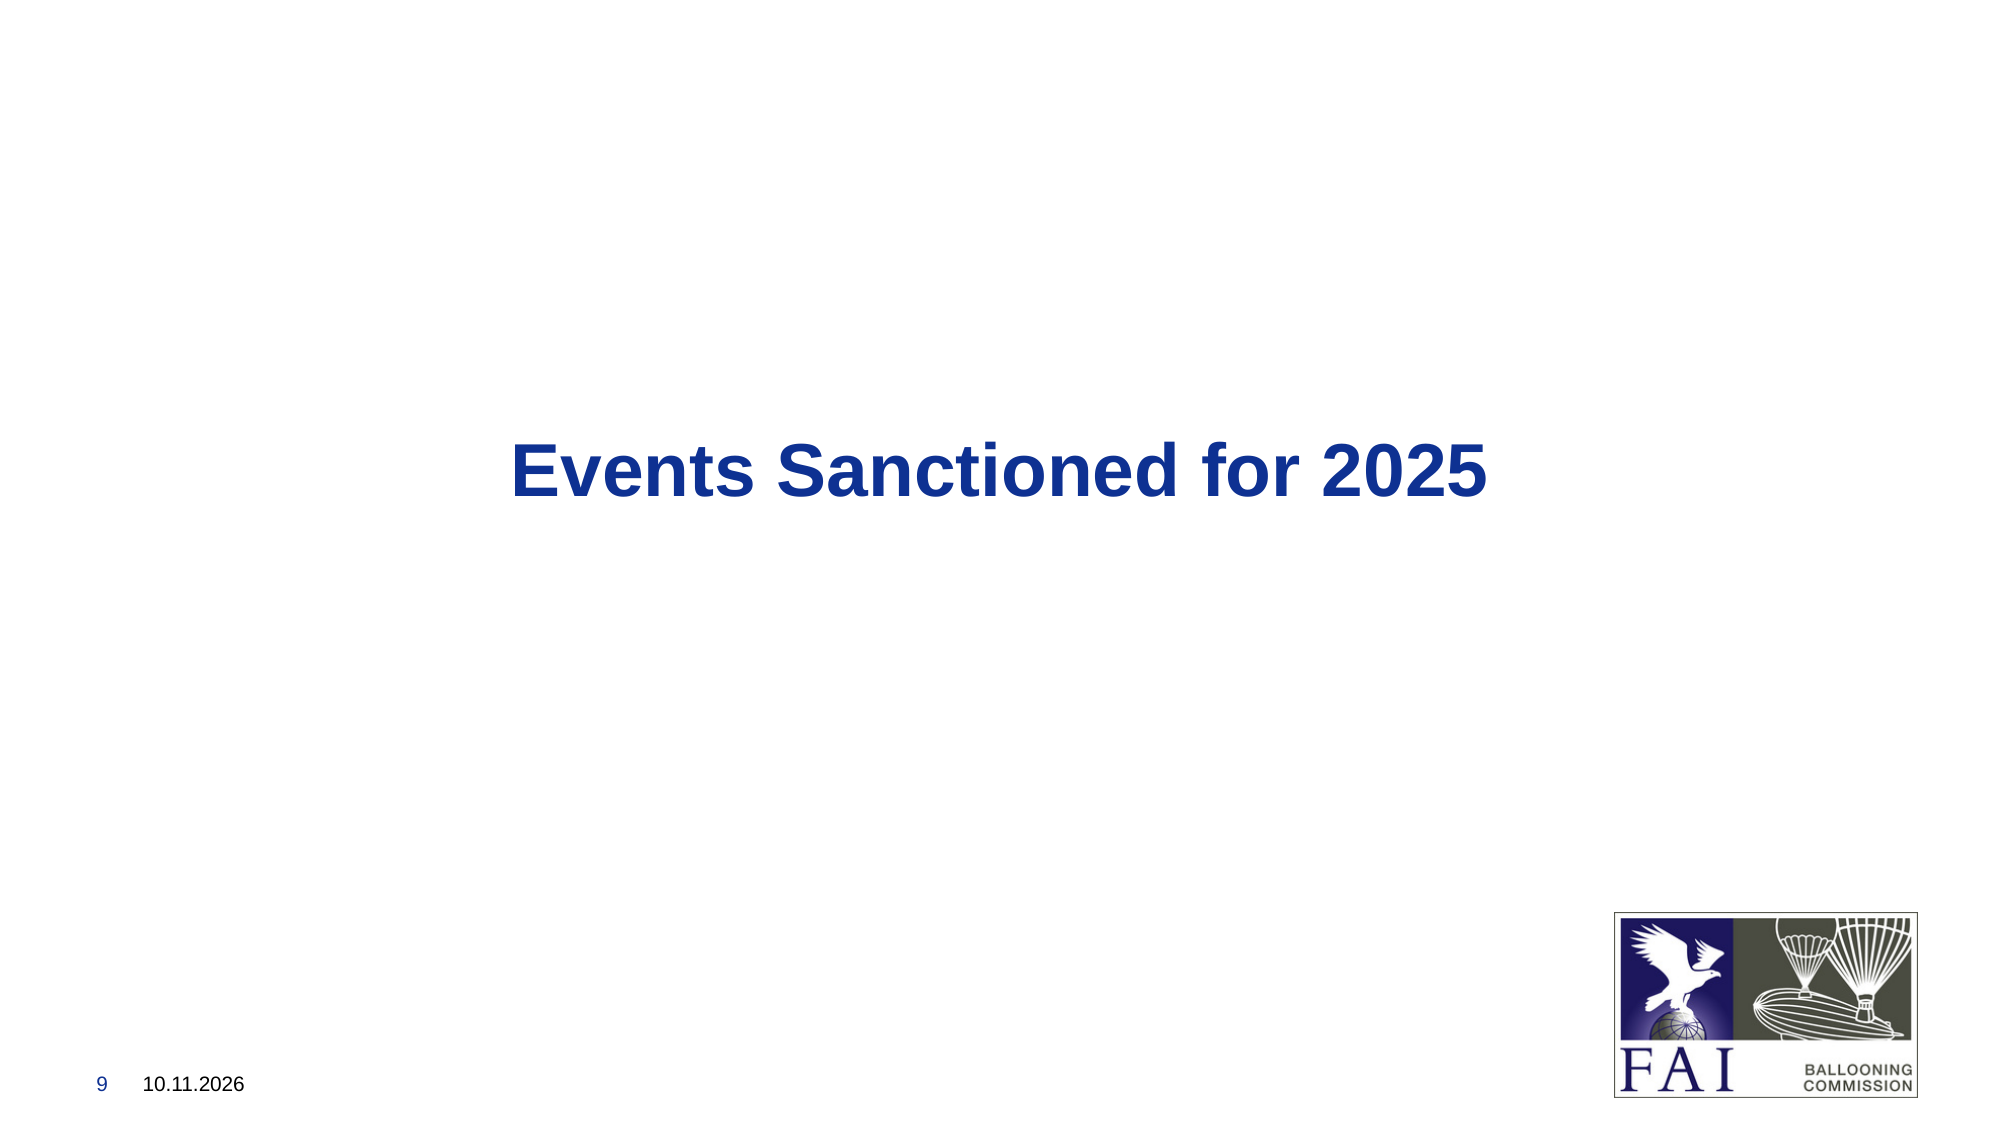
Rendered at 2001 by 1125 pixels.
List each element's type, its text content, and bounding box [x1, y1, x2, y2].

picture [1614, 912, 1918, 1098]
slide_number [143, 1070, 256, 1125]
title Events Sanctioned for 2025 [96, 427, 1904, 513]
slide_number 9 [96, 1070, 143, 1125]
